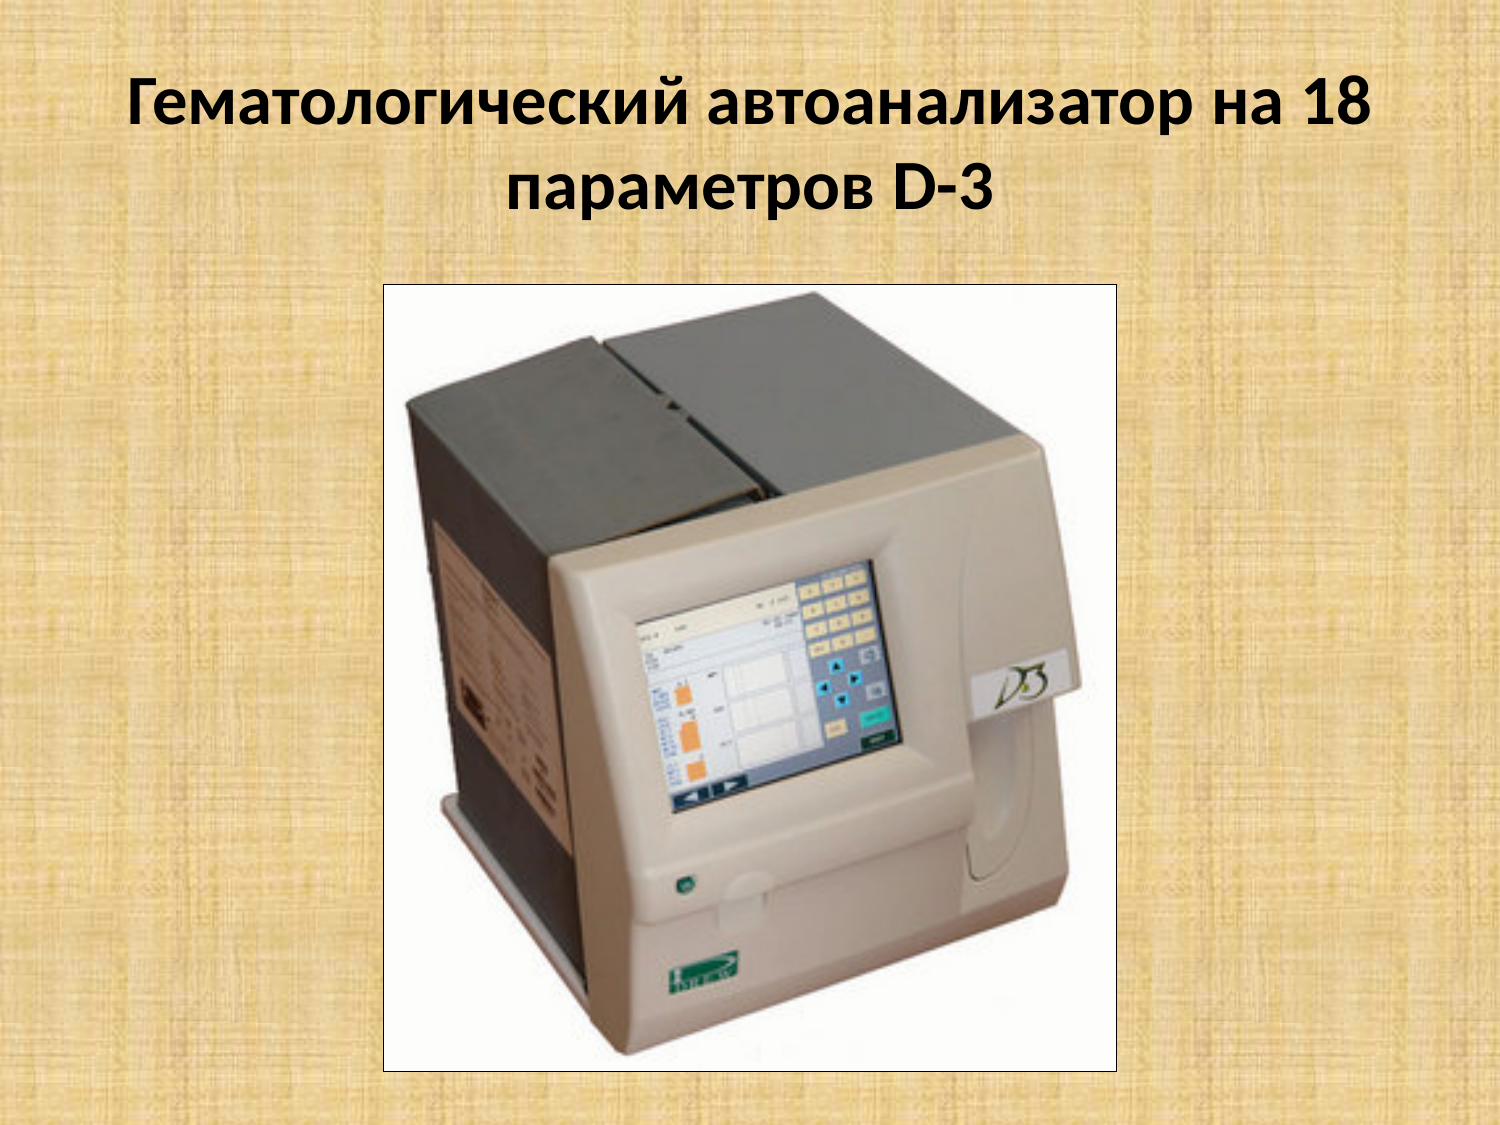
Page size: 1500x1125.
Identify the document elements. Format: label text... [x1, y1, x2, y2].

picture [0, 0, 1500, 1125]
title Гематологический автоанализатор на 18 параметров D-3 [75, 45, 1425, 233]
